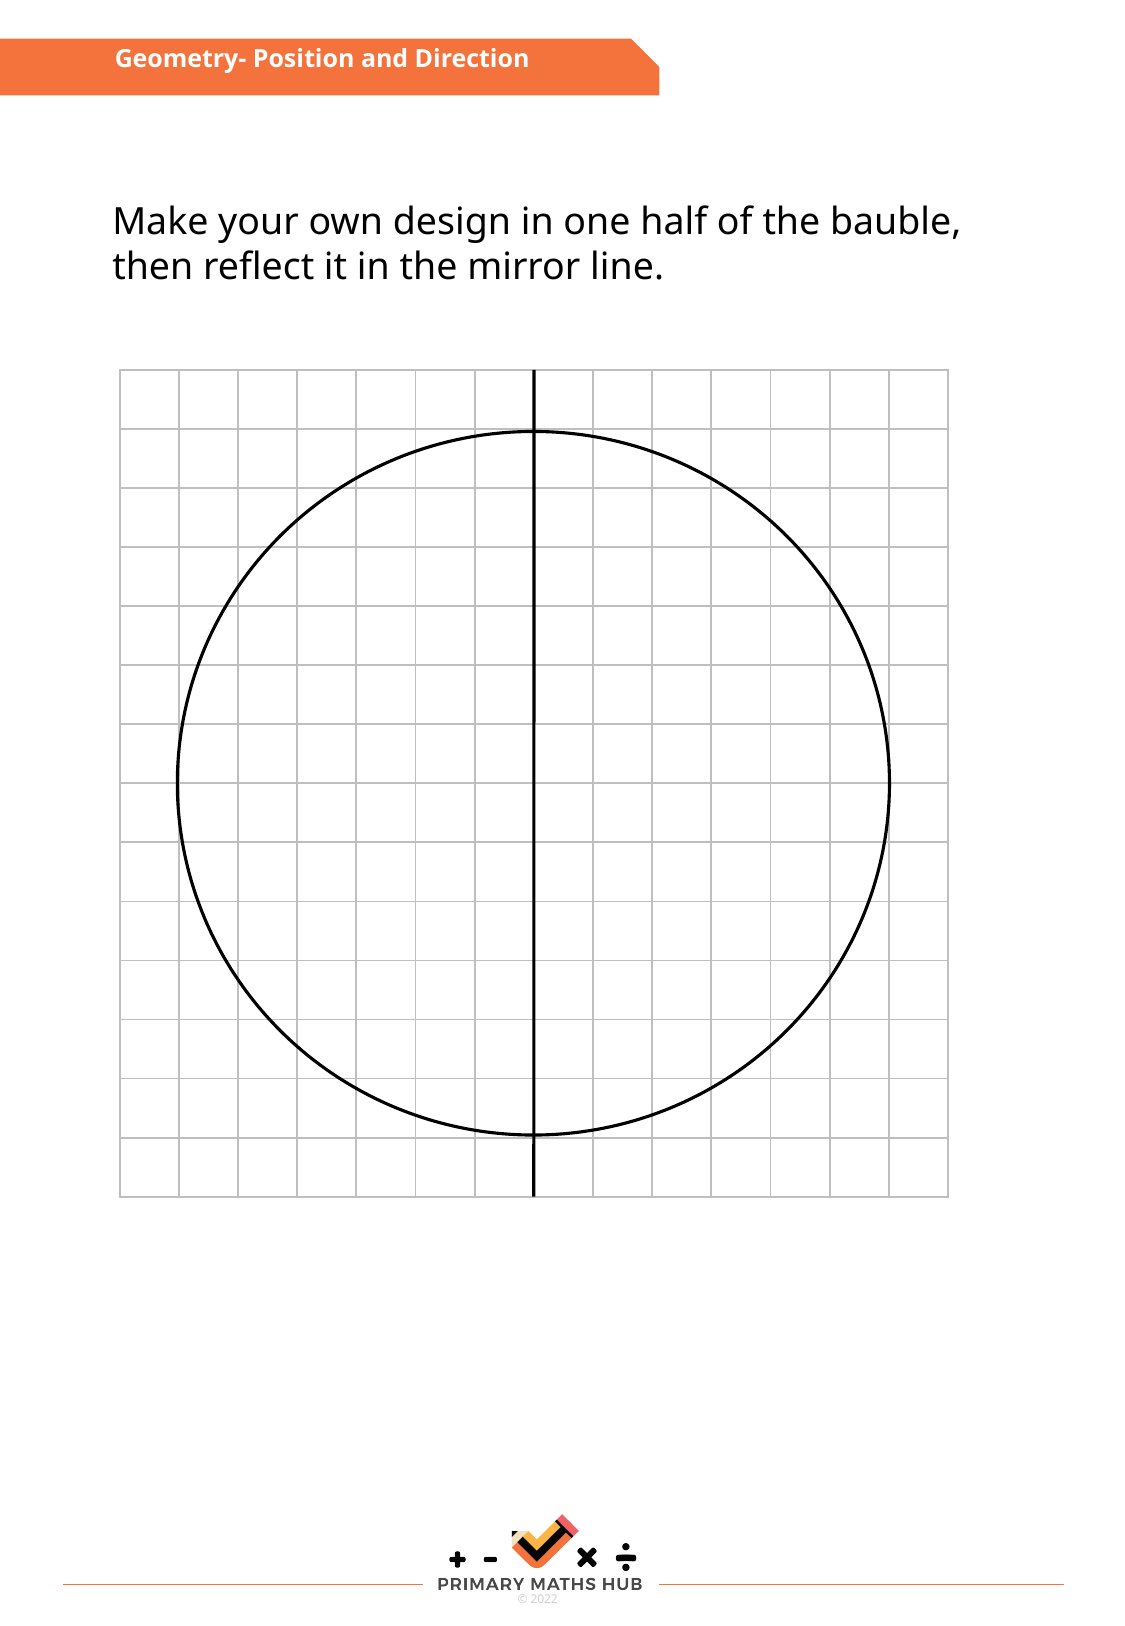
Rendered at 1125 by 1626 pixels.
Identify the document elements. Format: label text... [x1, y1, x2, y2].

table_cell [890, 430, 947, 487]
table_cell [180, 430, 237, 487]
table_cell [298, 489, 334, 517]
table_header [416, 371, 474, 428]
table_cell [239, 548, 266, 582]
table_cell [298, 430, 355, 487]
table_cell [890, 902, 947, 960]
table_cell [416, 430, 474, 449]
table_cell [298, 1139, 355, 1196]
table_cell [831, 1079, 888, 1137]
table_cell [121, 548, 178, 605]
table_cell [712, 1139, 770, 1196]
table_cell [180, 489, 237, 546]
table_cell [536, 1139, 592, 1196]
table_cell [121, 725, 178, 782]
table_header [180, 371, 237, 428]
table_cell [653, 1091, 710, 1137]
table_cell [121, 961, 178, 1019]
table_header [771, 371, 829, 428]
table_header [712, 371, 770, 428]
table_cell [890, 725, 947, 782]
table_cell [890, 1020, 947, 1078]
table_cell [180, 902, 223, 960]
table_header [536, 371, 592, 428]
table_cell [771, 489, 829, 546]
table_cell [121, 843, 178, 901]
table_cell [121, 666, 178, 723]
table_cell [121, 1139, 178, 1196]
table_cell [594, 1117, 651, 1137]
table_cell [121, 784, 178, 841]
table_cell [180, 1079, 237, 1137]
table_cell [121, 1079, 178, 1137]
table_cell [653, 1139, 710, 1196]
table_cell [180, 961, 237, 1019]
table_cell [180, 843, 196, 901]
table_cell [712, 430, 770, 487]
table_header [831, 371, 888, 428]
table_cell [541, 1132, 592, 1137]
table_cell [180, 1139, 237, 1196]
table_cell [890, 489, 947, 546]
table_cell [801, 548, 829, 583]
table_cell [239, 985, 266, 1019]
table_cell [890, 607, 947, 664]
table_cell [890, 1139, 947, 1196]
table_cell [890, 843, 947, 901]
table_cell [771, 1079, 829, 1137]
table_cell [239, 1020, 296, 1078]
table_cell [800, 983, 829, 1019]
table_cell [121, 489, 178, 546]
table_cell [771, 430, 829, 487]
table_header [357, 371, 415, 428]
text_box © 2022 [429, 1584, 646, 1614]
table_header [476, 371, 532, 428]
table_cell [732, 489, 770, 518]
table_header [121, 371, 178, 428]
table_cell [831, 548, 888, 605]
table_cell [831, 1139, 888, 1196]
text_box [176, 430, 534, 1137]
table_cell [871, 843, 888, 901]
table_cell [239, 430, 296, 487]
text_box [535, 430, 891, 1137]
table_cell [844, 607, 888, 664]
table_cell [121, 430, 178, 487]
table_cell [653, 430, 710, 476]
table_cell [416, 1139, 474, 1196]
text_box Geometry- Position and Direction [0, 37, 661, 97]
table_cell [831, 961, 888, 1019]
table_cell [871, 666, 888, 723]
table_cell [121, 607, 178, 664]
table_cell [476, 430, 513, 434]
table_cell [416, 1117, 474, 1137]
table_cell [239, 1139, 296, 1196]
table_cell [844, 902, 888, 960]
table_cell [831, 489, 888, 546]
table_cell [732, 1049, 770, 1078]
table_cell [121, 902, 178, 960]
table_cell [298, 1050, 335, 1078]
table_header [298, 371, 355, 428]
table_cell [180, 1020, 237, 1078]
table_cell [239, 489, 296, 546]
table_cell [890, 548, 947, 605]
table_cell [180, 666, 196, 723]
table_header [653, 371, 710, 428]
table_cell [298, 1079, 355, 1137]
text_box Make your own design in one half of the bauble, then reflect it in the mirror line. [97, 189, 1064, 295]
table_cell [890, 784, 947, 841]
table_cell [594, 1139, 651, 1196]
table_cell [180, 607, 223, 664]
table_cell [594, 430, 651, 449]
table_cell [712, 1079, 770, 1137]
table_cell [357, 1091, 415, 1137]
table_header [890, 371, 947, 428]
table_cell [771, 1139, 829, 1196]
table_cell [357, 430, 415, 475]
table_cell [121, 1020, 178, 1078]
table_cell [357, 1139, 415, 1196]
table_cell [771, 1020, 829, 1078]
table_header [594, 371, 651, 428]
table_cell [831, 430, 888, 487]
table_cell [180, 548, 237, 605]
table_cell [239, 1079, 296, 1137]
table_cell [554, 430, 592, 435]
table_cell [890, 666, 947, 723]
table_cell [890, 1079, 947, 1137]
table_cell [476, 1139, 532, 1196]
table_cell [890, 961, 947, 1019]
picture [432, 1512, 648, 1597]
table_header [239, 371, 296, 428]
table_cell [831, 1020, 888, 1078]
table_cell [476, 1132, 526, 1137]
